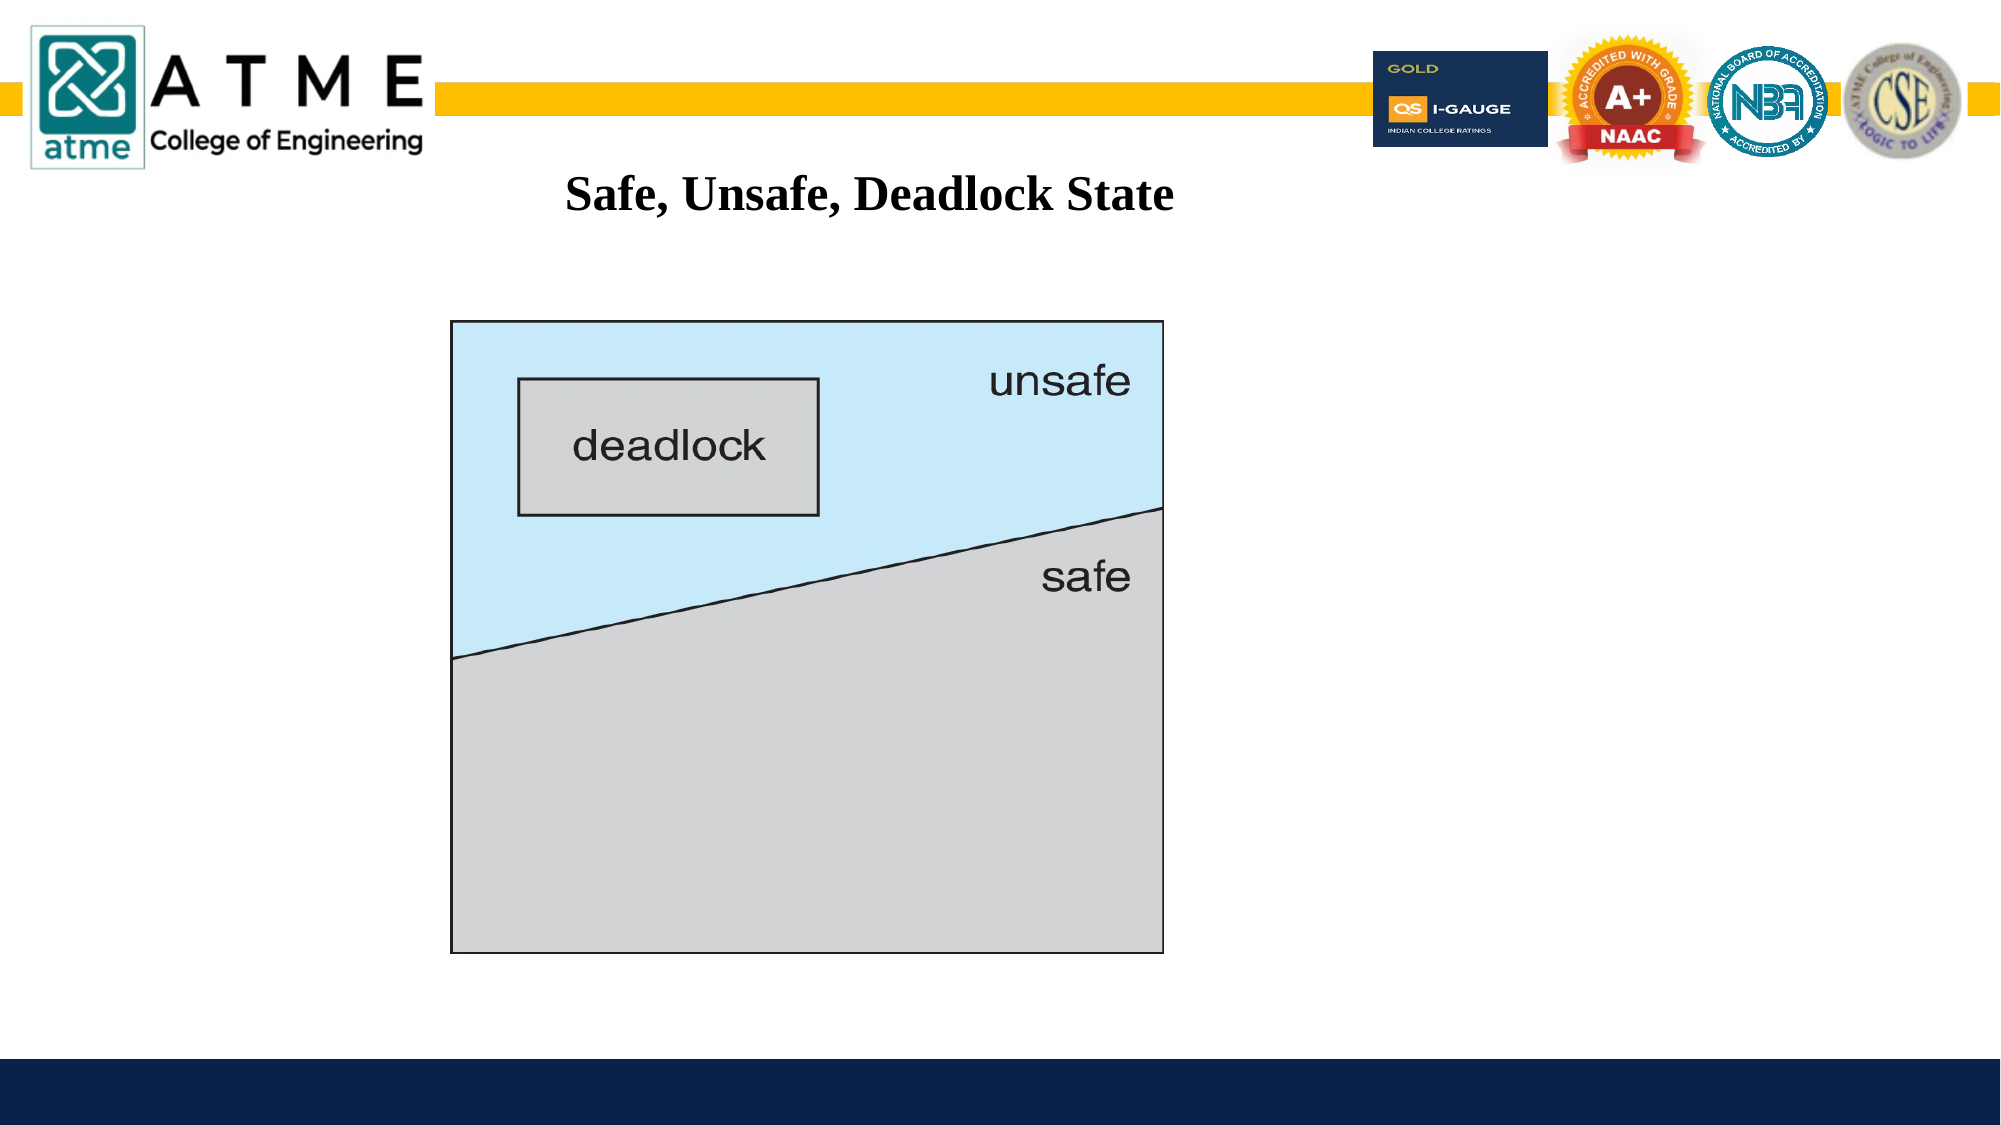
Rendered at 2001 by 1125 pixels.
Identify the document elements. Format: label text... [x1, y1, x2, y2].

picture [1373, 20, 1828, 153]
picture [449, 320, 1165, 955]
picture [0, 1059, 2001, 1125]
picture [1840, 26, 1968, 176]
title Safe, Unsafe, Deadlock State [549, 153, 1837, 248]
picture [22, 15, 435, 178]
